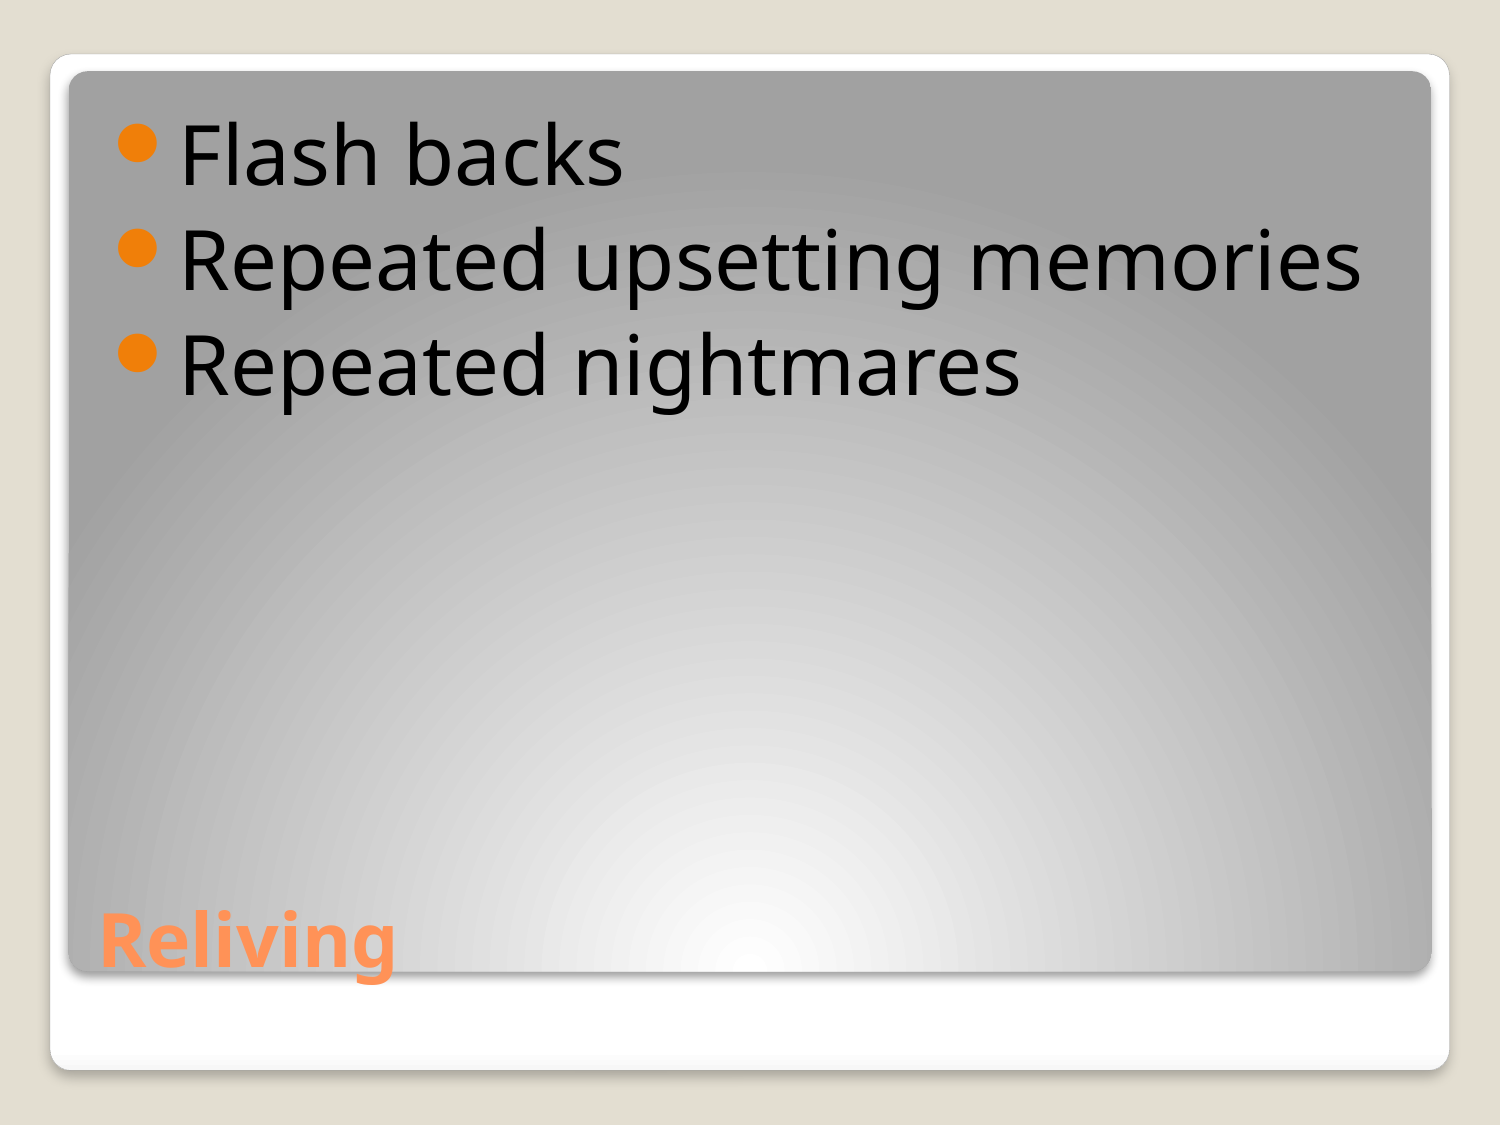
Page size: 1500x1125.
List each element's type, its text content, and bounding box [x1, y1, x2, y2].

list Flash backs Repeated upsetting memories Repeated nightmares [82, 86, 1425, 774]
title Reliving [82, 817, 1425, 990]
